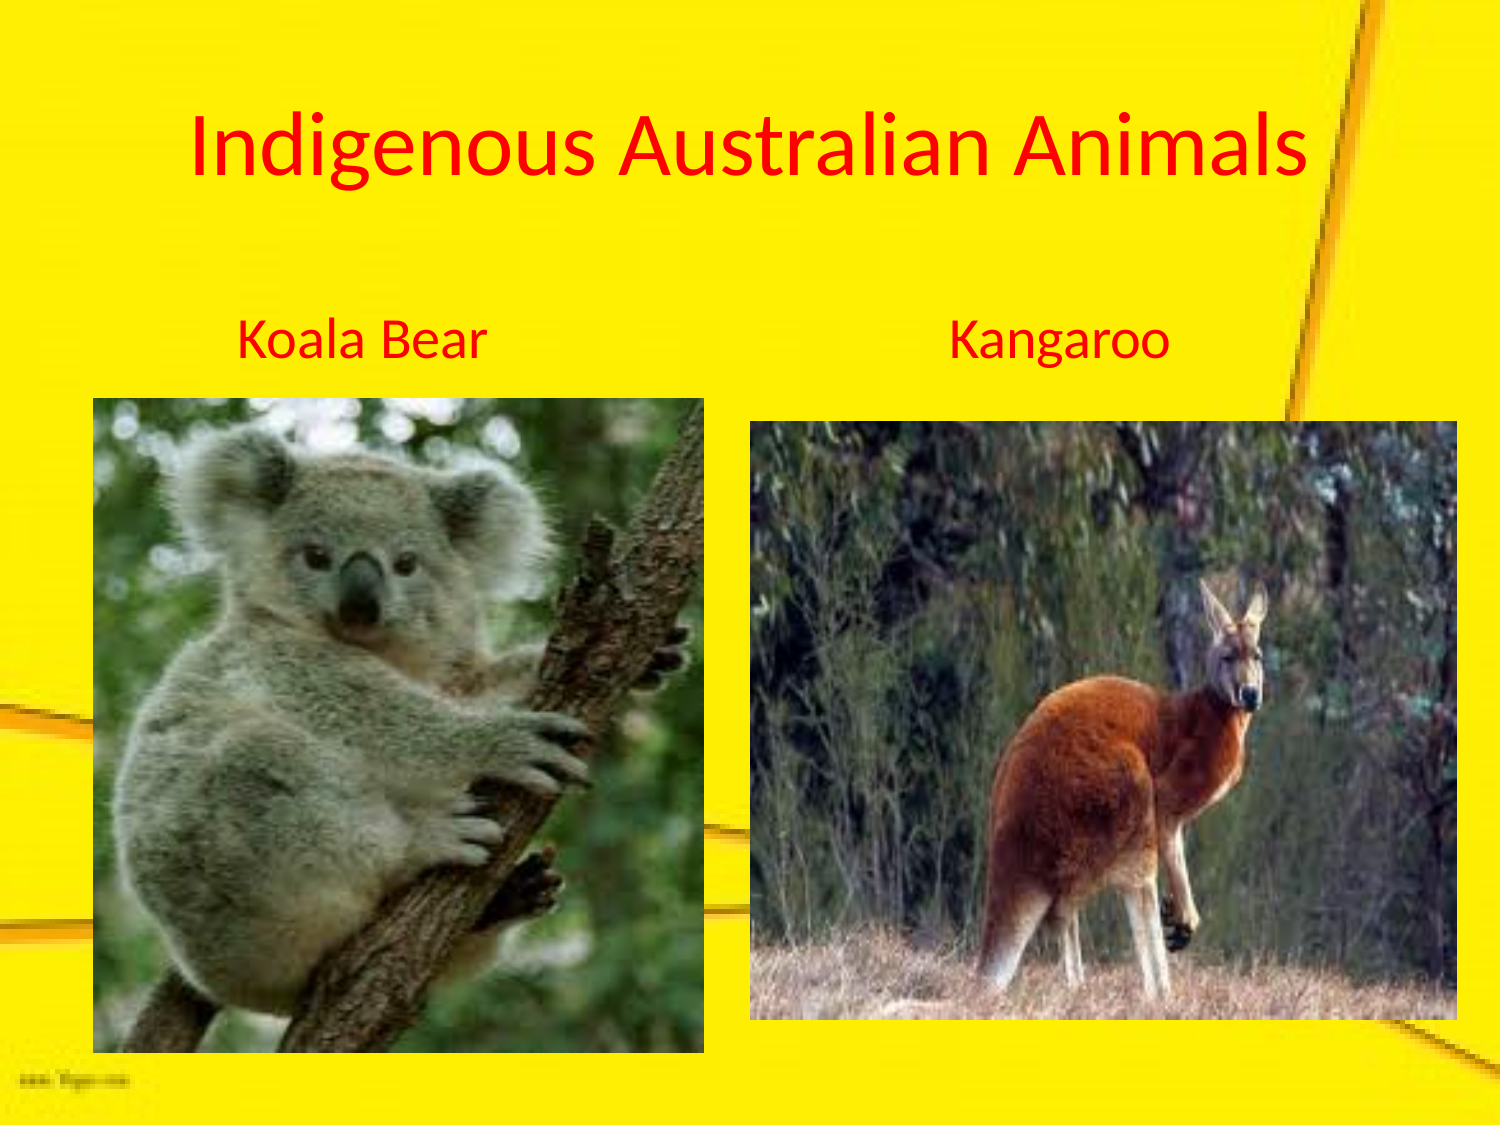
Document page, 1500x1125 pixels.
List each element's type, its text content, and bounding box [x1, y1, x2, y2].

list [93, 398, 704, 1053]
text_box Koala Bear [222, 292, 504, 378]
text_box Kangaroo [914, 292, 1207, 378]
title Indigenous Australian Animals [75, 45, 1425, 233]
picture [0, 0, 1500, 1125]
